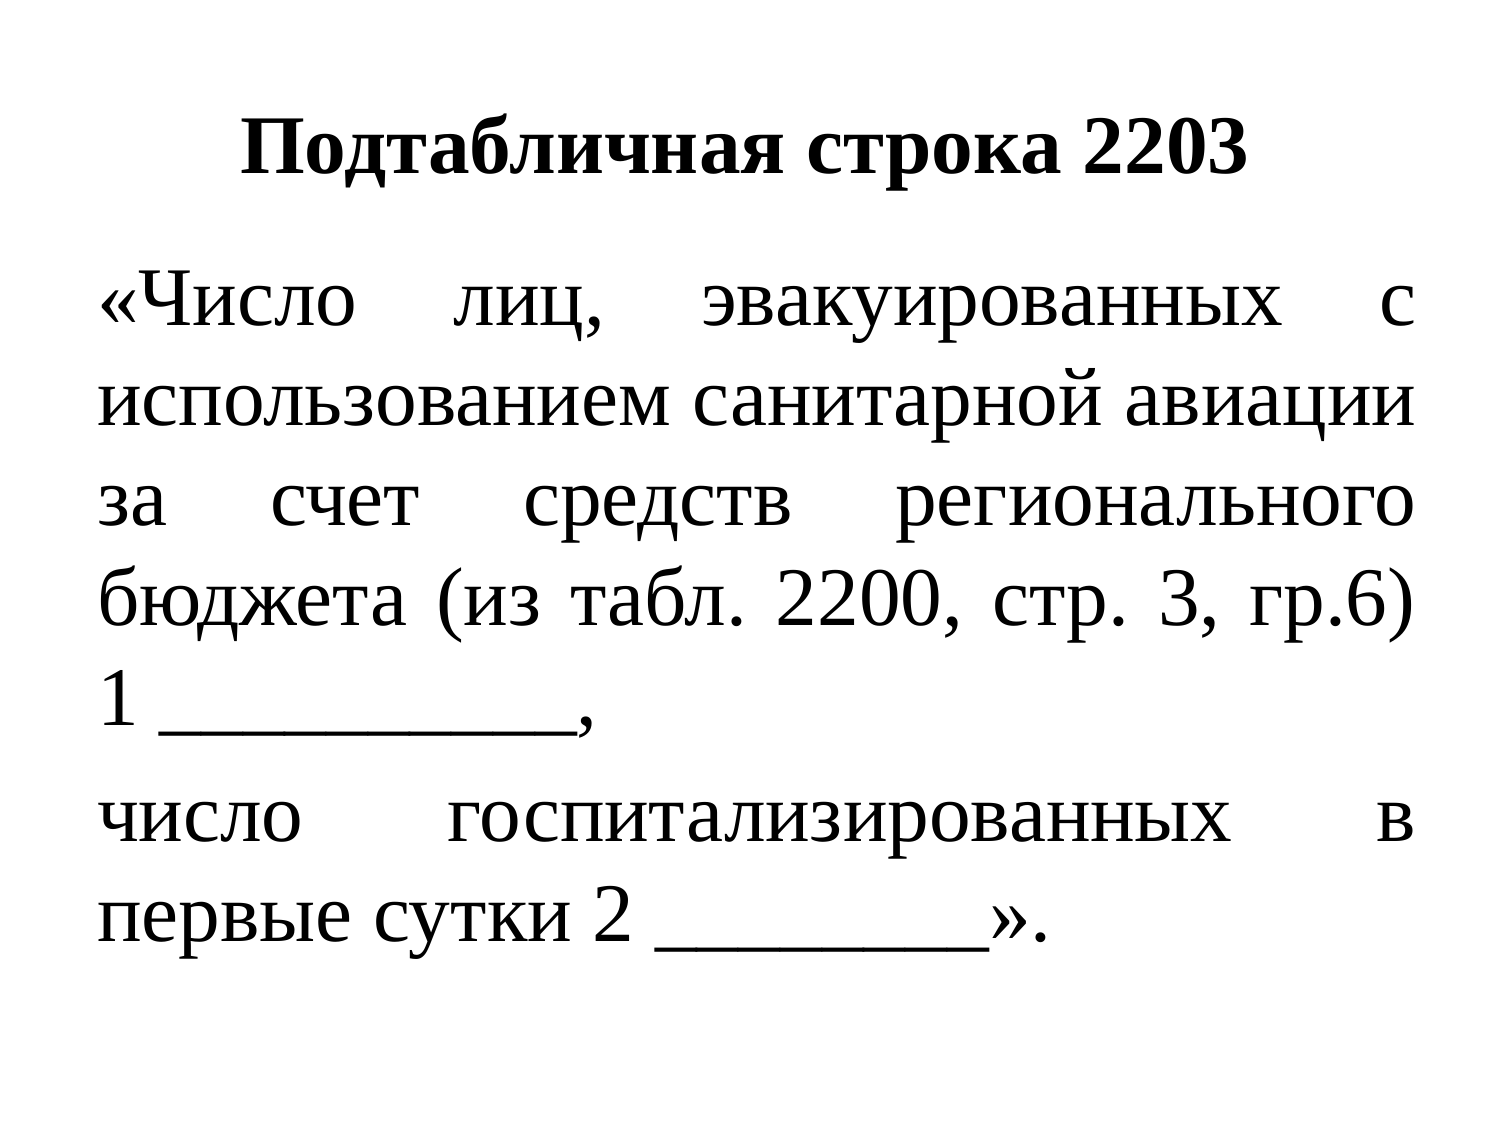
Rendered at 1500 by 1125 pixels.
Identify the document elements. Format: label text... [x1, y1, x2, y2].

title Подтабличная строка 2203 [70, 46, 1421, 235]
list «Число лиц, эвакуированных с использованием санитарной авиации за счет средств регионального бюджета (из табл. 2200, стр. 3, гр.6) 1 __________, число госпитализированных в первые сутки 2 ________». [82, 234, 1432, 1032]
